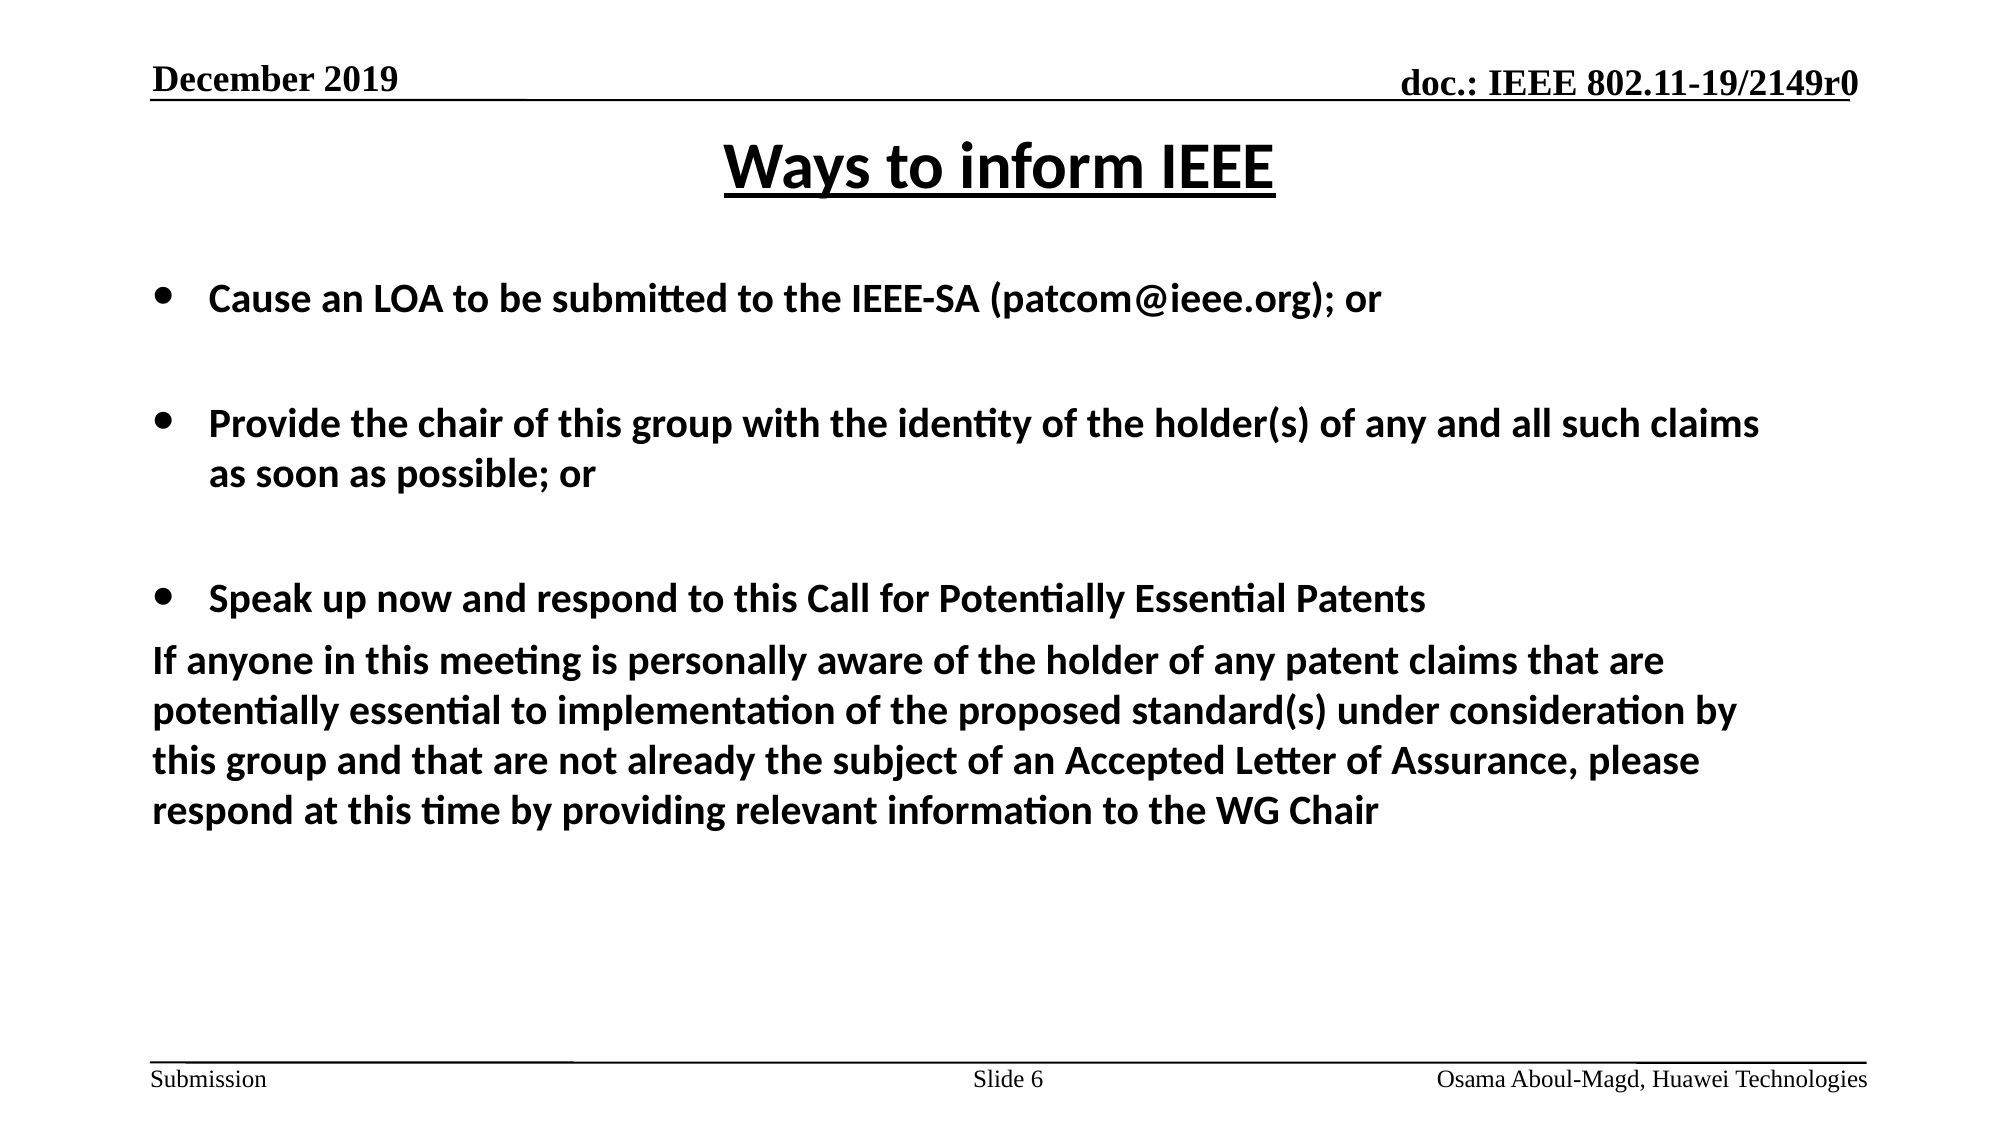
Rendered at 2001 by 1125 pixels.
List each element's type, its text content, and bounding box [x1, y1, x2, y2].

title Ways to inform IEEE [362, 74, 1638, 250]
footer Osama Aboul-Magd, Huawei Technologies [1171, 1061, 1869, 1093]
list Cause an LOA to be submitted to the IEEE-SA (patcom@ieee.org); or Provide the chair of this group with the identity of the holder(s) of any and all such claims as soon as possible; or Speak up now and respond to this Call for Potentially Essential Patents If anyone in this meeting is personally aware of the holder of any patent claims that are potentially essential to implementation of the proposed standard(s) under consideration by this group and that are not already the subject of an Accepted Letter of Assurance, please respond at this time by providing relevant information to the WG Chair [137, 262, 1813, 938]
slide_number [152, 54, 563, 100]
slide_number Slide 6 [950, 1061, 1067, 1123]
